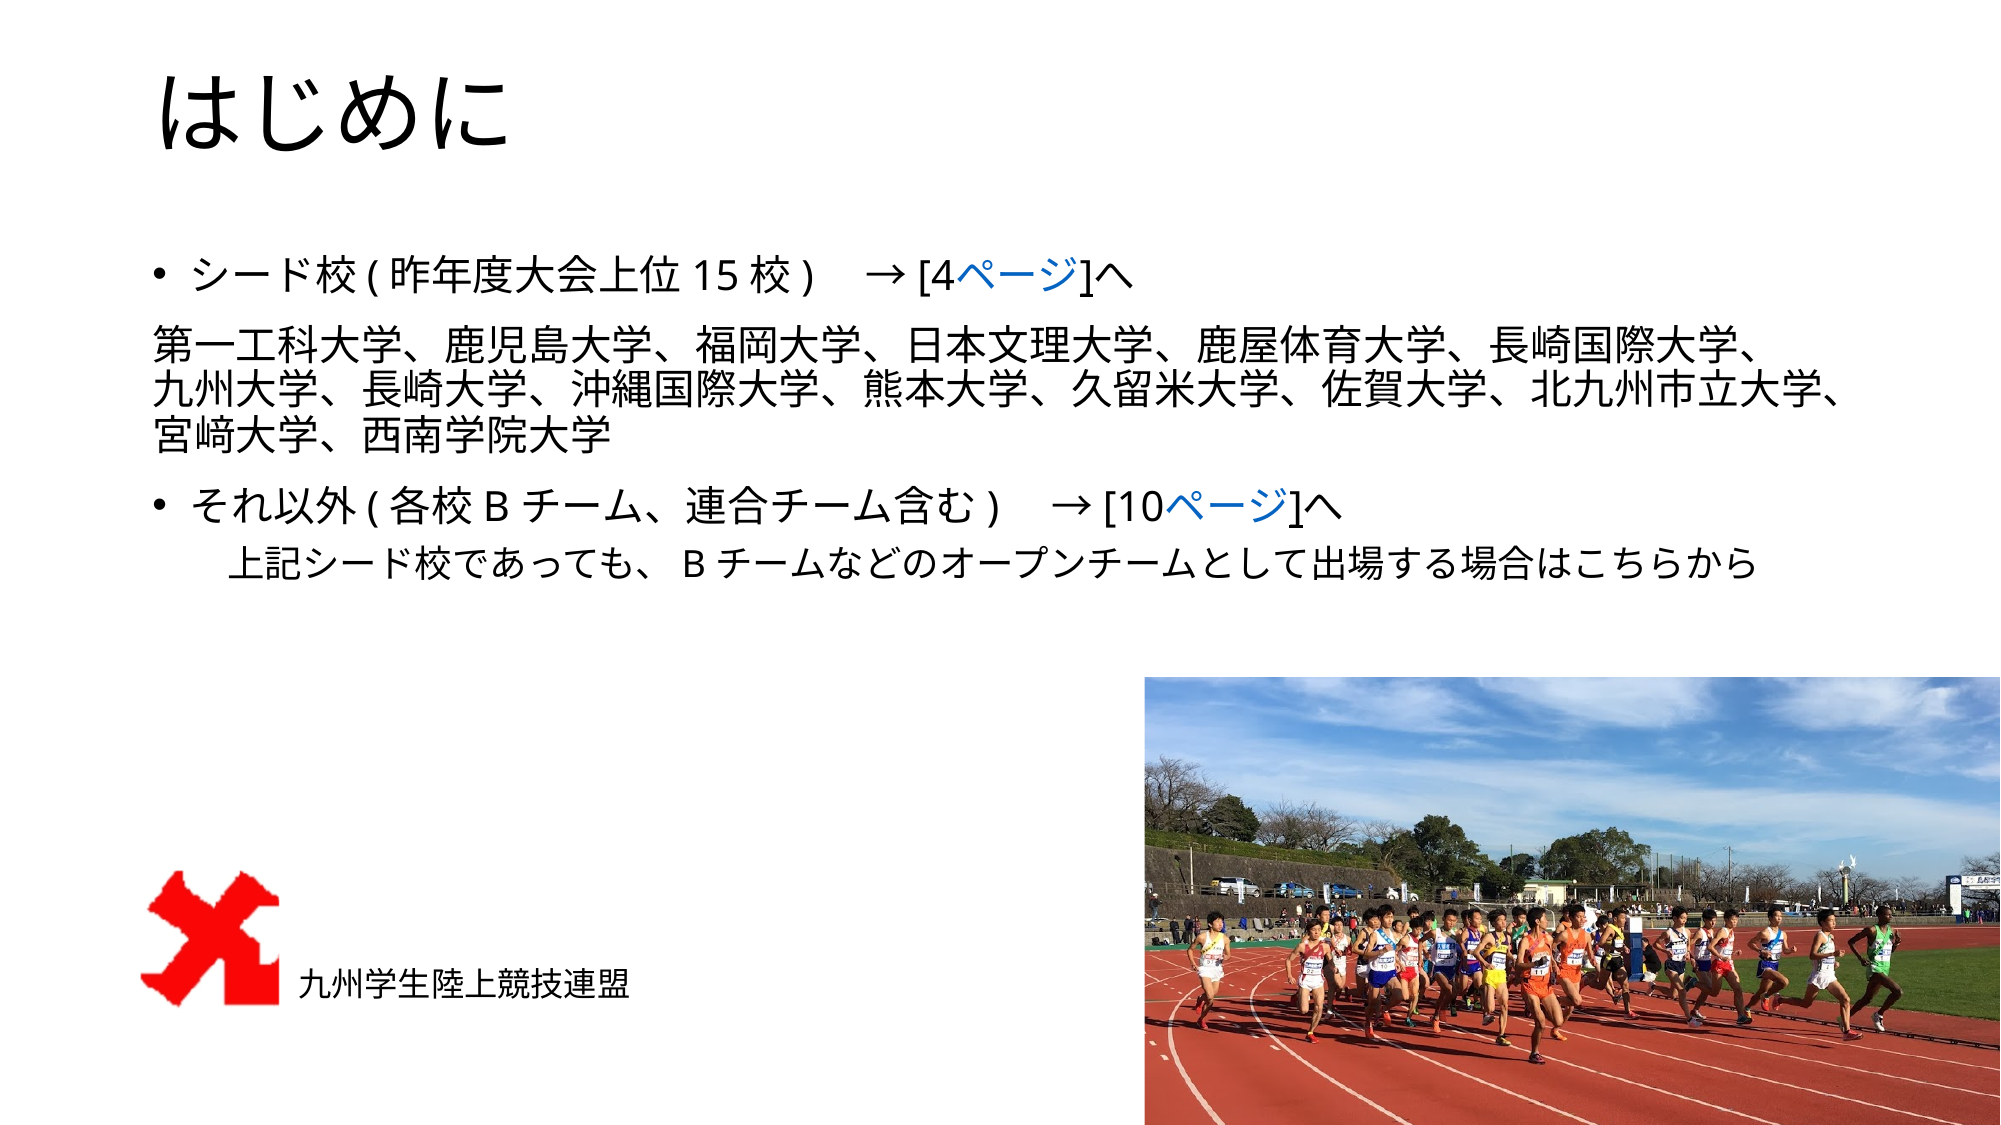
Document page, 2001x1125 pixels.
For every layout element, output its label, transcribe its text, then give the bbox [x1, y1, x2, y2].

picture [1144, 677, 2000, 1125]
title はじめに [137, 59, 1863, 174]
picture [137, 863, 284, 1014]
list シード校(昨年度大会上位15校) →[4ページ]へ 第一工科大学、鹿児島大学、福岡大学、日本文理大学、鹿屋体育大学、長崎国際大学、 九州大学、長崎大学、沖縄国際大学、熊本大学、久留米大学、佐賀大学、北九州市立大学、宮﨑大学、西南学院大学 それ以外(各校Bチーム、連合チーム含む) →[10ページ]へ 上記シード校であっても、Bチームなどのオープンチームとして出場する場合はこちらから [137, 241, 1863, 835]
